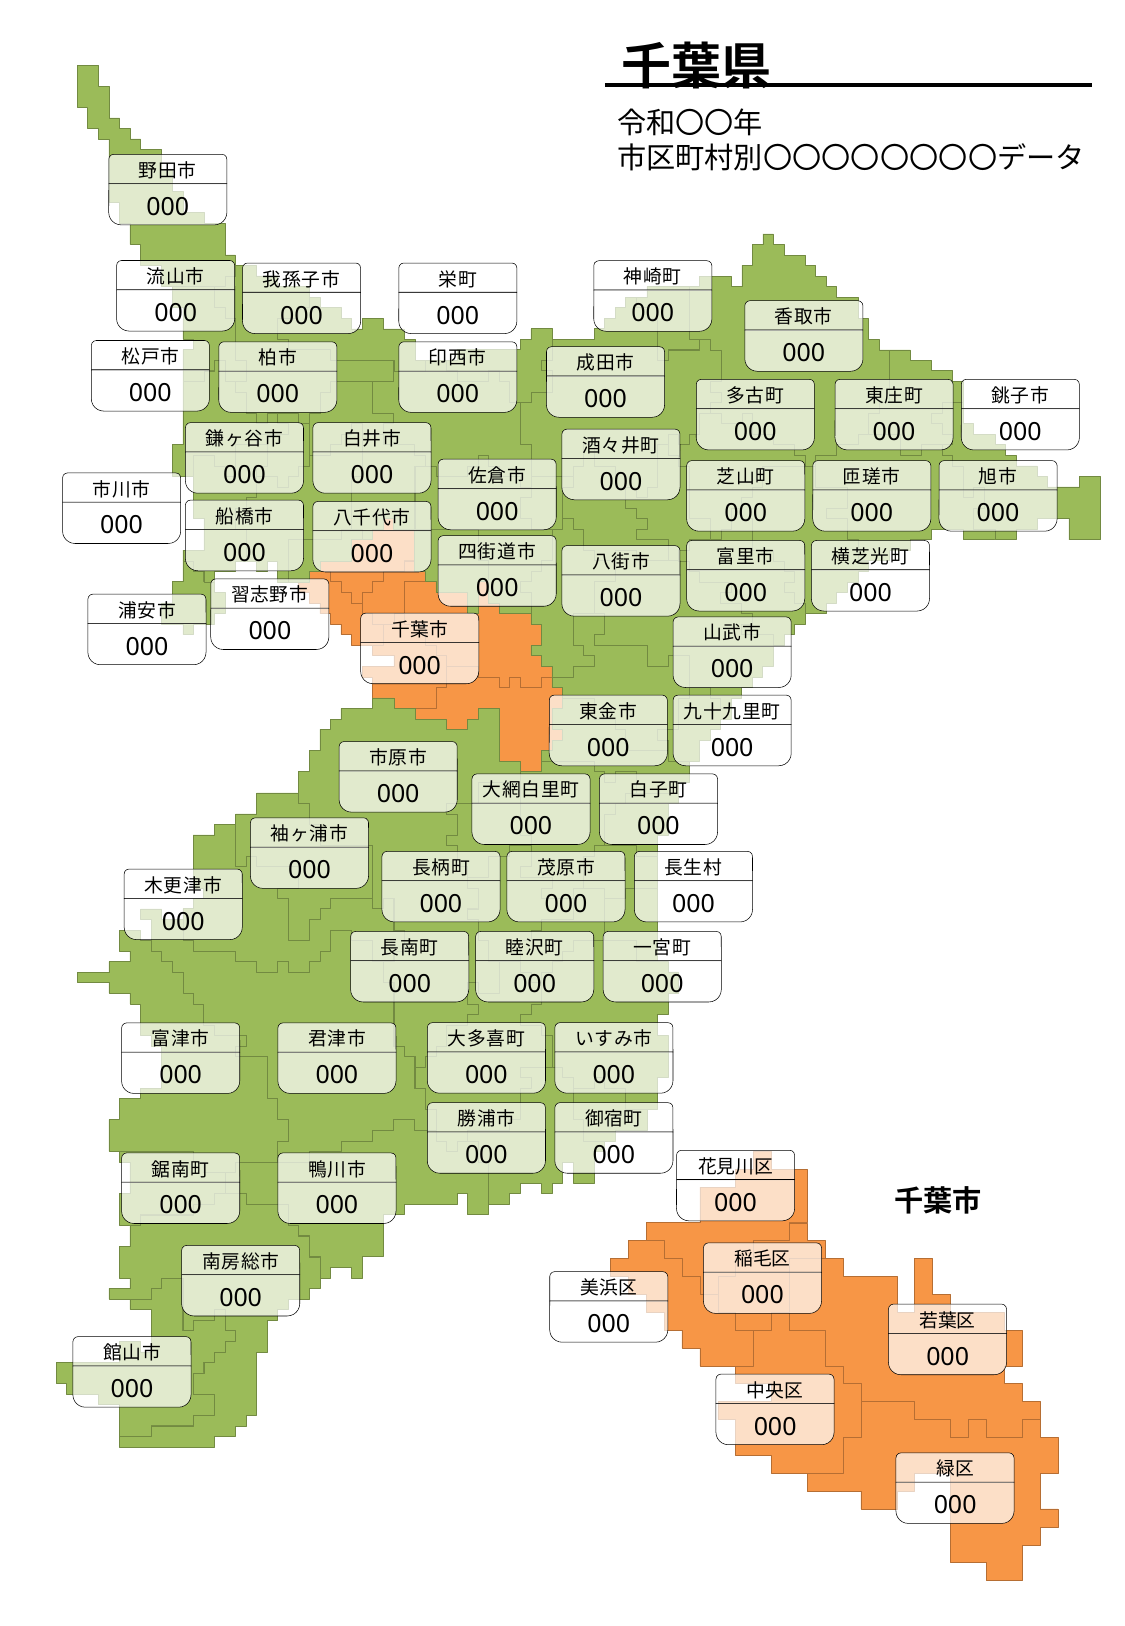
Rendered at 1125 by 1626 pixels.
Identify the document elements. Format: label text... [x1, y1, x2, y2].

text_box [686, 540, 806, 612]
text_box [715, 1373, 835, 1445]
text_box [242, 262, 361, 334]
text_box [398, 262, 518, 334]
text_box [185, 499, 304, 571]
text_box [427, 1022, 546, 1094]
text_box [895, 1452, 1015, 1524]
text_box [360, 612, 480, 685]
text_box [634, 851, 753, 923]
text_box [87, 593, 207, 665]
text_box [62, 472, 181, 544]
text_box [338, 741, 458, 813]
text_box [437, 537, 557, 607]
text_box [116, 260, 235, 332]
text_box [561, 428, 681, 500]
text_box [672, 695, 792, 766]
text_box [121, 1152, 240, 1224]
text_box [888, 1303, 1007, 1375]
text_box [398, 341, 518, 413]
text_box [437, 459, 557, 531]
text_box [55, 64, 1101, 1581]
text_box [561, 545, 681, 617]
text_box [91, 340, 210, 412]
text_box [549, 694, 668, 766]
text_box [703, 1242, 822, 1314]
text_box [350, 931, 469, 1003]
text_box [938, 460, 1058, 532]
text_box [181, 1245, 300, 1317]
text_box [277, 1022, 397, 1094]
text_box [672, 620, 792, 688]
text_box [549, 1271, 669, 1343]
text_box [312, 501, 432, 573]
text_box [185, 422, 304, 494]
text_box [834, 379, 954, 451]
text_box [471, 773, 591, 845]
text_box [744, 300, 864, 372]
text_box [218, 341, 338, 413]
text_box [72, 1336, 192, 1408]
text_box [554, 1102, 674, 1174]
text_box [546, 346, 665, 418]
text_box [427, 1102, 546, 1174]
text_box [210, 578, 330, 650]
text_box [123, 868, 243, 940]
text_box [593, 260, 713, 332]
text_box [475, 931, 595, 1003]
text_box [381, 851, 501, 923]
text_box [506, 851, 626, 923]
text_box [312, 422, 432, 494]
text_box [676, 1150, 795, 1222]
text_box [250, 817, 369, 889]
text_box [599, 773, 718, 845]
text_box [812, 460, 932, 532]
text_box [696, 379, 815, 451]
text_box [277, 1152, 397, 1224]
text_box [108, 154, 228, 226]
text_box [602, 931, 722, 1003]
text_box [961, 379, 1080, 451]
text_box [554, 1022, 674, 1094]
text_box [121, 1022, 240, 1094]
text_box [686, 460, 806, 532]
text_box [811, 540, 930, 612]
text_box 千葉県 [607, 27, 787, 63]
